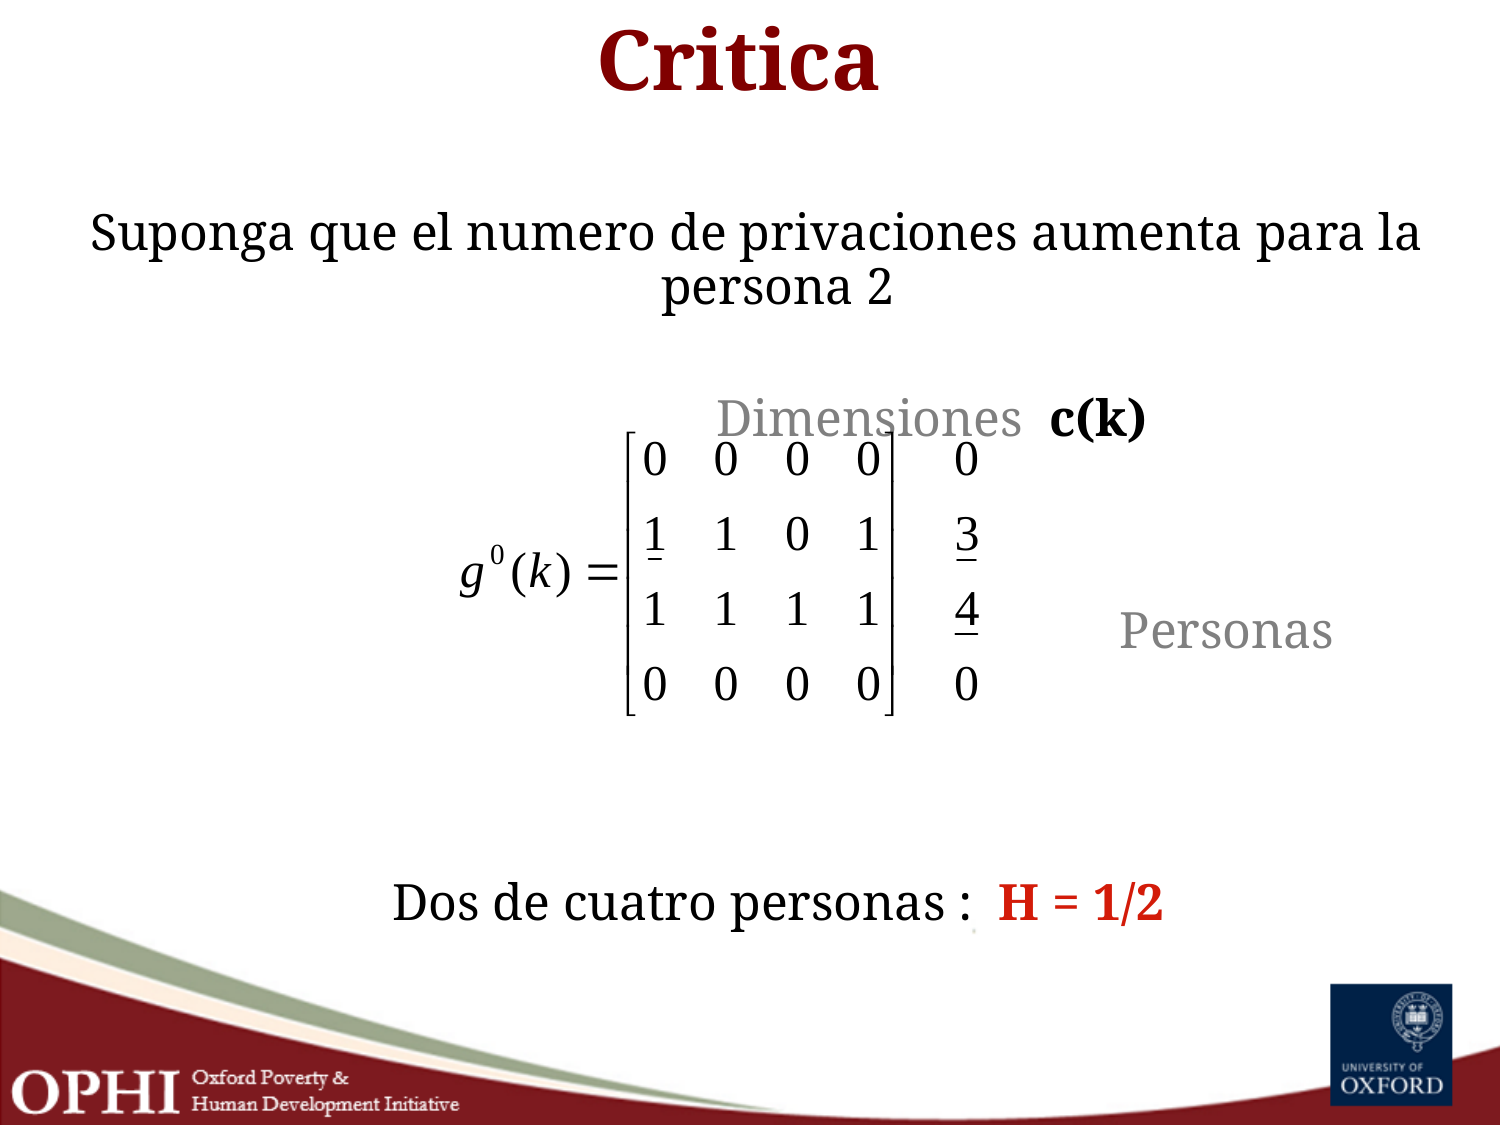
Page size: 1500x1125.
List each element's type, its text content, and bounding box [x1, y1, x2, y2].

title Critica [0, 0, 1500, 200]
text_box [449, 424, 989, 726]
list Suponga que el numero de privaciones aumenta para la persona 2 Dimensiones c(k) Personas Dos de cuatro personas : H = 1/2 [0, 200, 1500, 1125]
